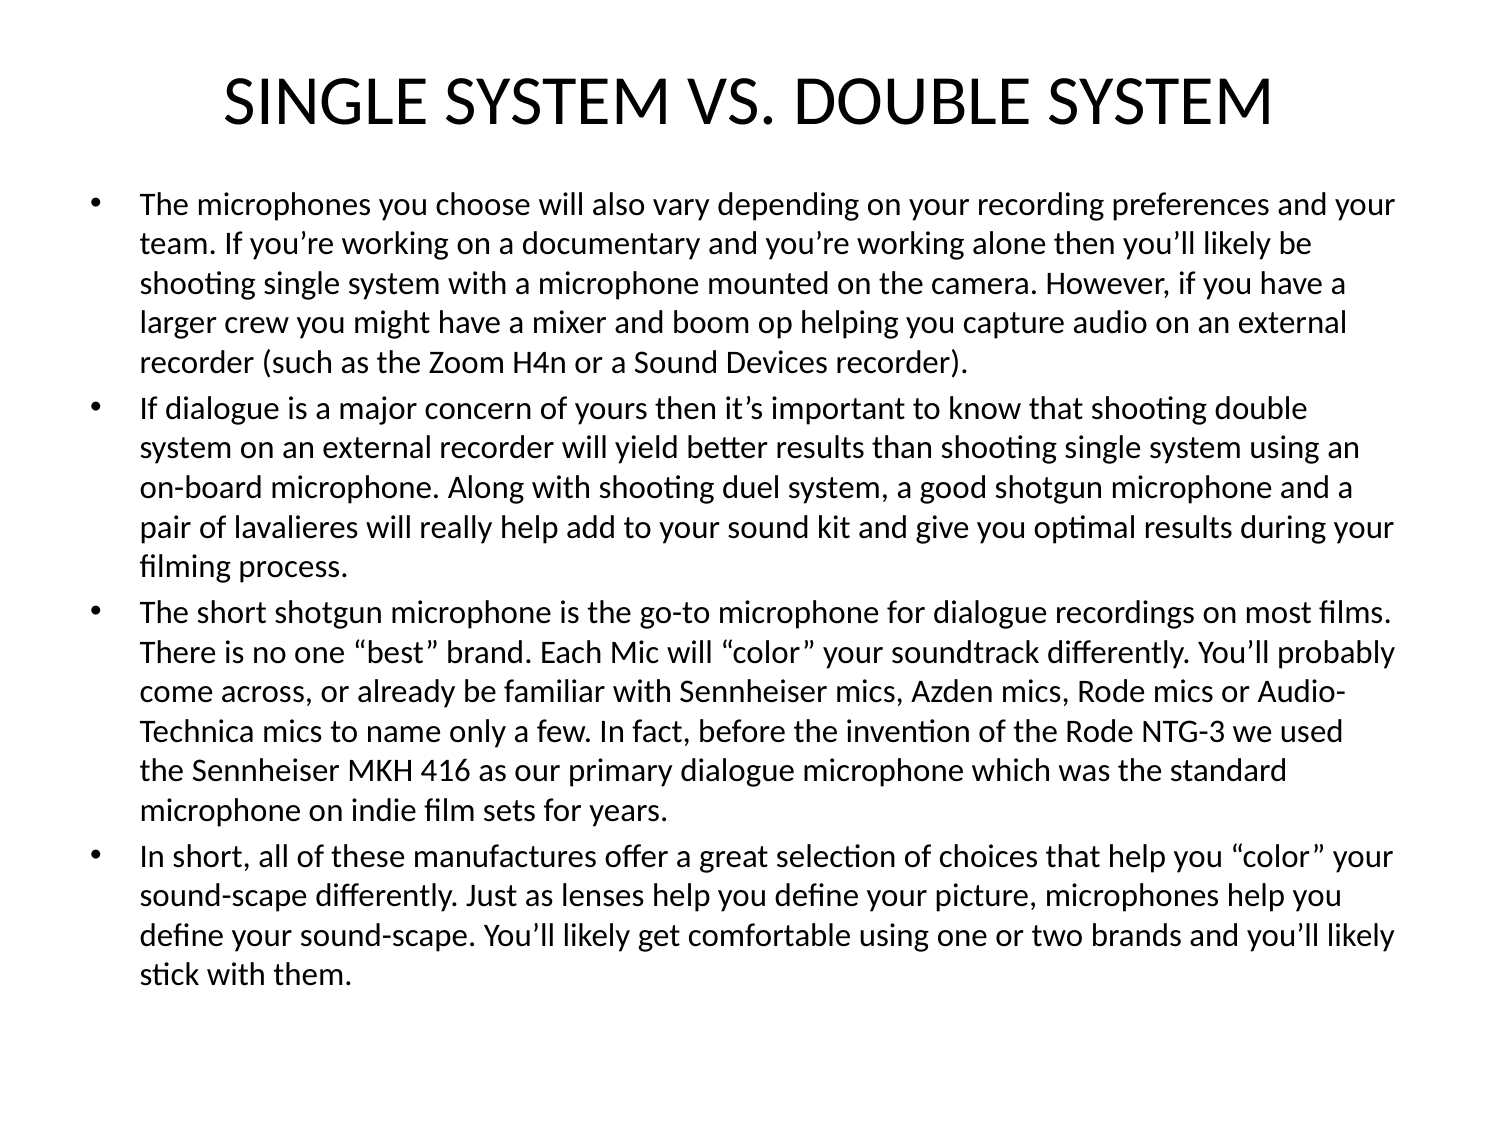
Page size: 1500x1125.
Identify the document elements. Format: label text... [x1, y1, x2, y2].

list The microphones you choose will also vary depending on your recording preferences and your team. If you’re working on a documentary and you’re working alone then you’ll likely be shooting single system with a microphone mounted on the camera. However, if you have a larger crew you might have a mixer and boom op helping you capture audio on an external recorder (such as the Zoom H4n or a Sound Devices recorder). If dialogue is a major concern of yours then it’s important to know that shooting double system on an external recorder will yield better results than shooting single system using an on-board microphone. Along with shooting duel system, a good shotgun microphone and a pair of lavalieres will really help add to your sound kit and give you optimal results during your filming process. The short shotgun microphone is the go-to microphone for dialogue recordings on most films. There is no one “best” brand. Each Mic will “color” your soundtrack differently. You’ll probably come across, or already be familiar with Sennheiser mics, Azden mics, Rode mics or Audio- Technica mics to name only a few. In fact, before the invention of the Rode NTG-3 we used the Sennheiser MKH 416 as our primary dialogue microphone which was the standard microphone on indie film sets for years. In short, all of these manufactures offer a great selection of choices that help you “color” your sound-scape differently. Just as lenses help you define your picture, microphones help you define your sound-scape. You’ll likely get comfortable using one or two brands and you’ll likely stick with them. [75, 174, 1425, 1005]
title SINGLE SYSTEM VS. DOUBLE SYSTEM [75, 45, 1425, 174]
